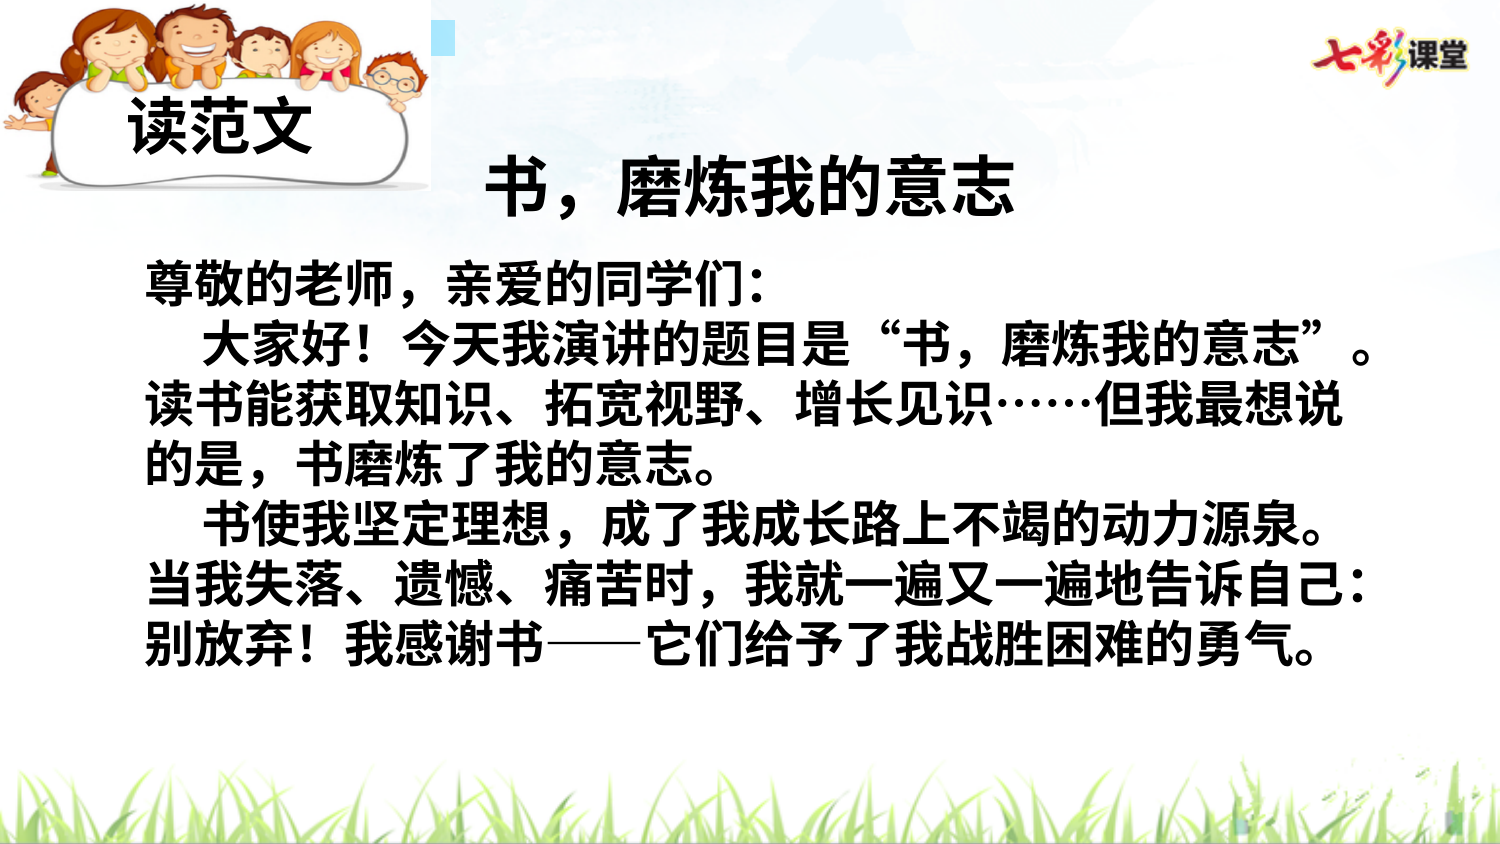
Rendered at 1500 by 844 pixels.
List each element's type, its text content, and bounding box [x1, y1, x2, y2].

picture [0, 0, 1500, 844]
text_box 书，磨炼我的意志 [468, 136, 1032, 232]
text_box 尊敬的老师，亲爱的同学们： 大家好！今天我演讲的题目是“书，磨炼我的意志”。读书能获取知识、拓宽视野、增长见识……但我最想说的是，书磨炼了我的意志。 书使我坚定理想，成了我成长路上不竭的动力源泉。当我失落、遗憾、痛苦时，我就一遍又一遍地告诉自己：别放弃！我感谢书——它们给予了我战胜困难的勇气。 [129, 244, 1371, 680]
